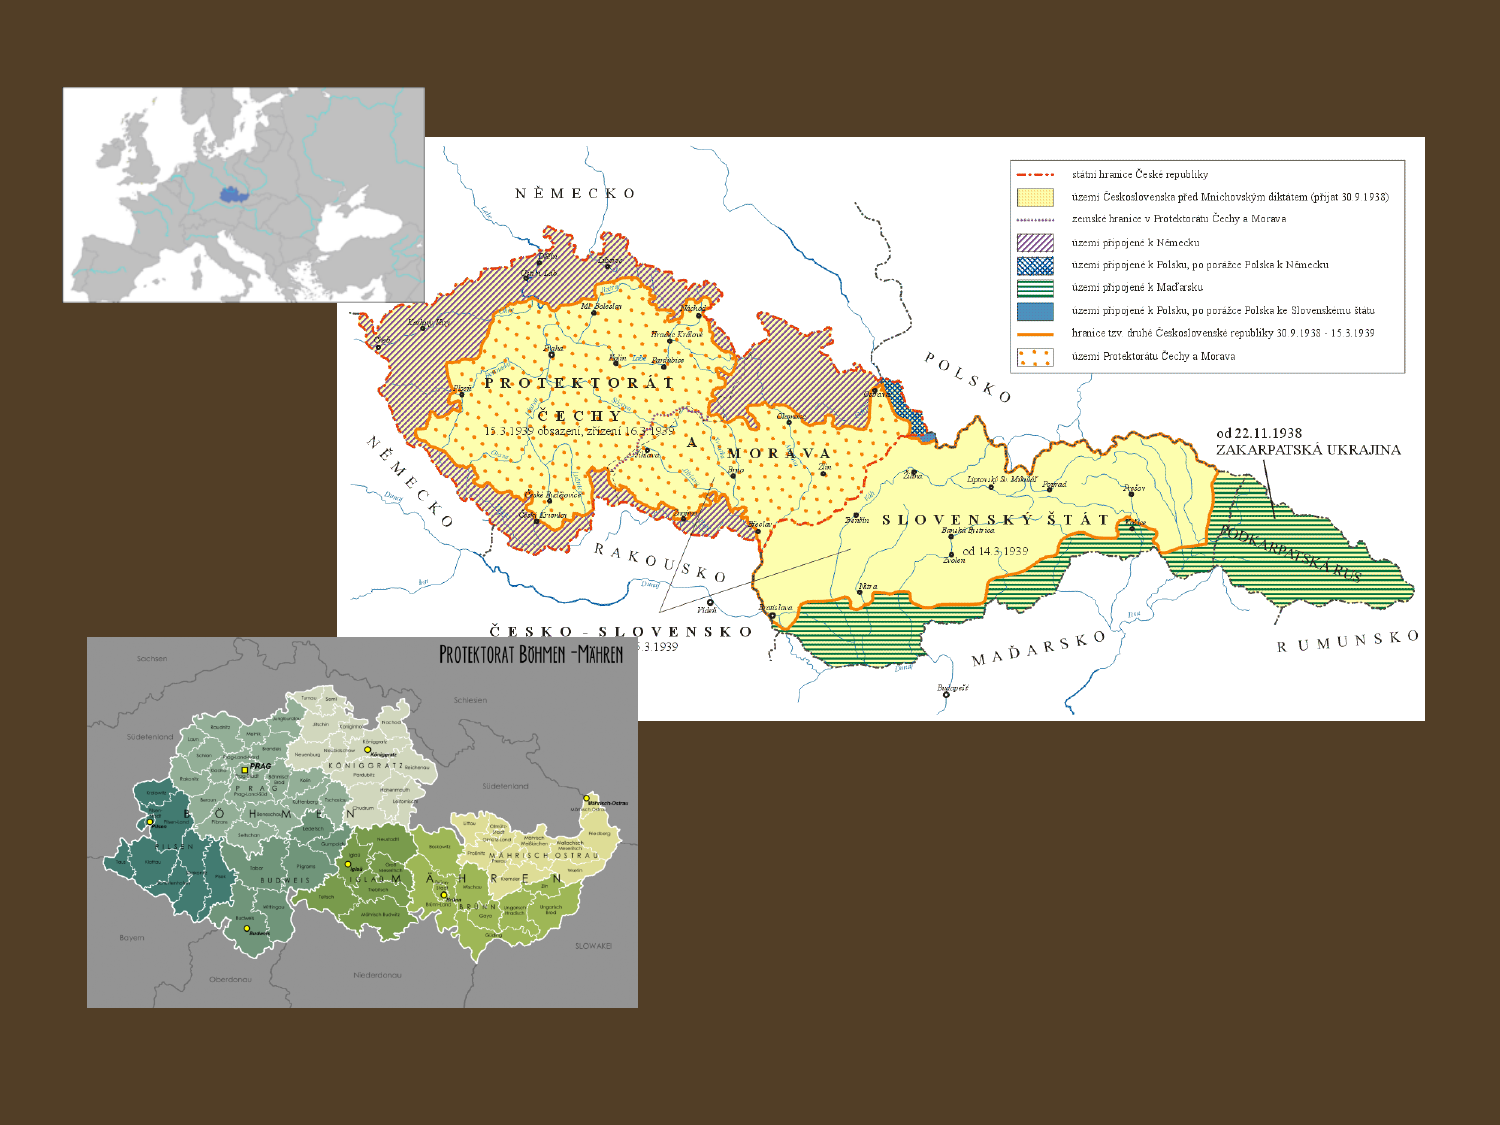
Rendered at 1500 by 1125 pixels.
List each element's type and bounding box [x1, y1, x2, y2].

list [337, 137, 1426, 722]
list [87, 637, 638, 1008]
list [62, 87, 426, 303]
